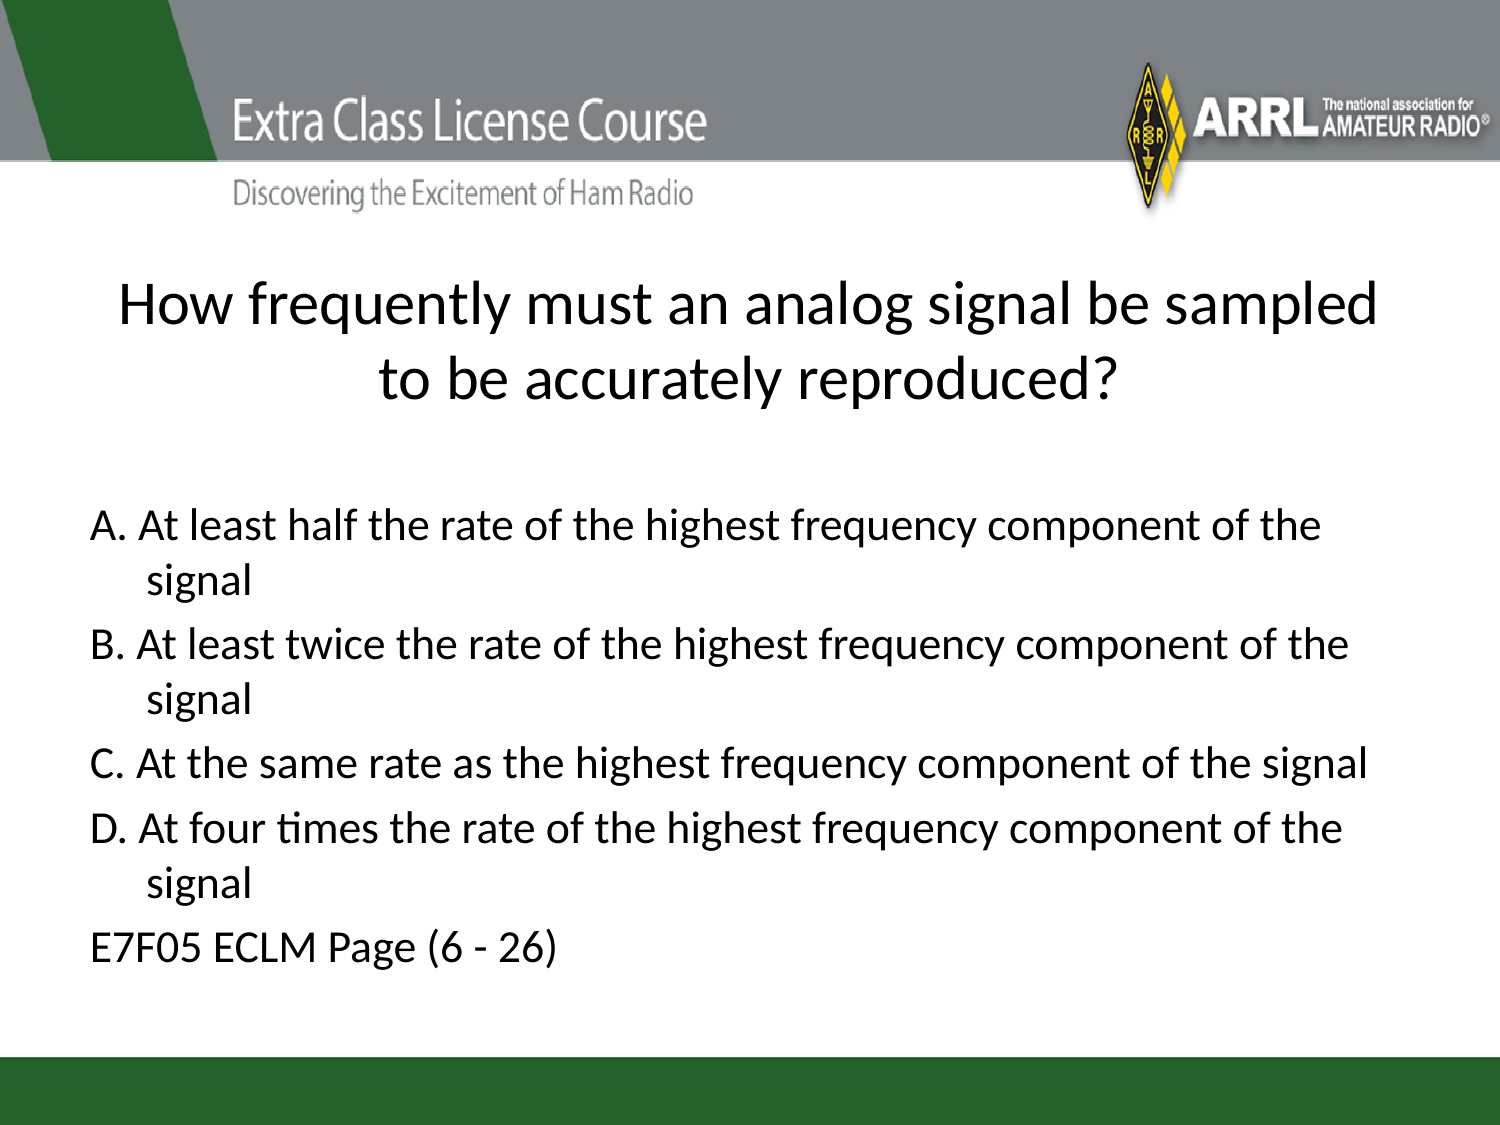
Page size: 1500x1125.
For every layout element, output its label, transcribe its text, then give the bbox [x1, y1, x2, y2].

list A. At least half the rate of the highest frequency component of the signal B. At least twice the rate of the highest frequency component of the signal C. At the same rate as the highest frequency component of the signal D. At four times the rate of the highest frequency component of the signal E7F05 ECLM Page (6 - 26) [75, 487, 1425, 1005]
title How frequently must an analog signal be sampled to be accurately reproduced? [75, 254, 1425, 435]
picture [0, 0, 1500, 1125]
